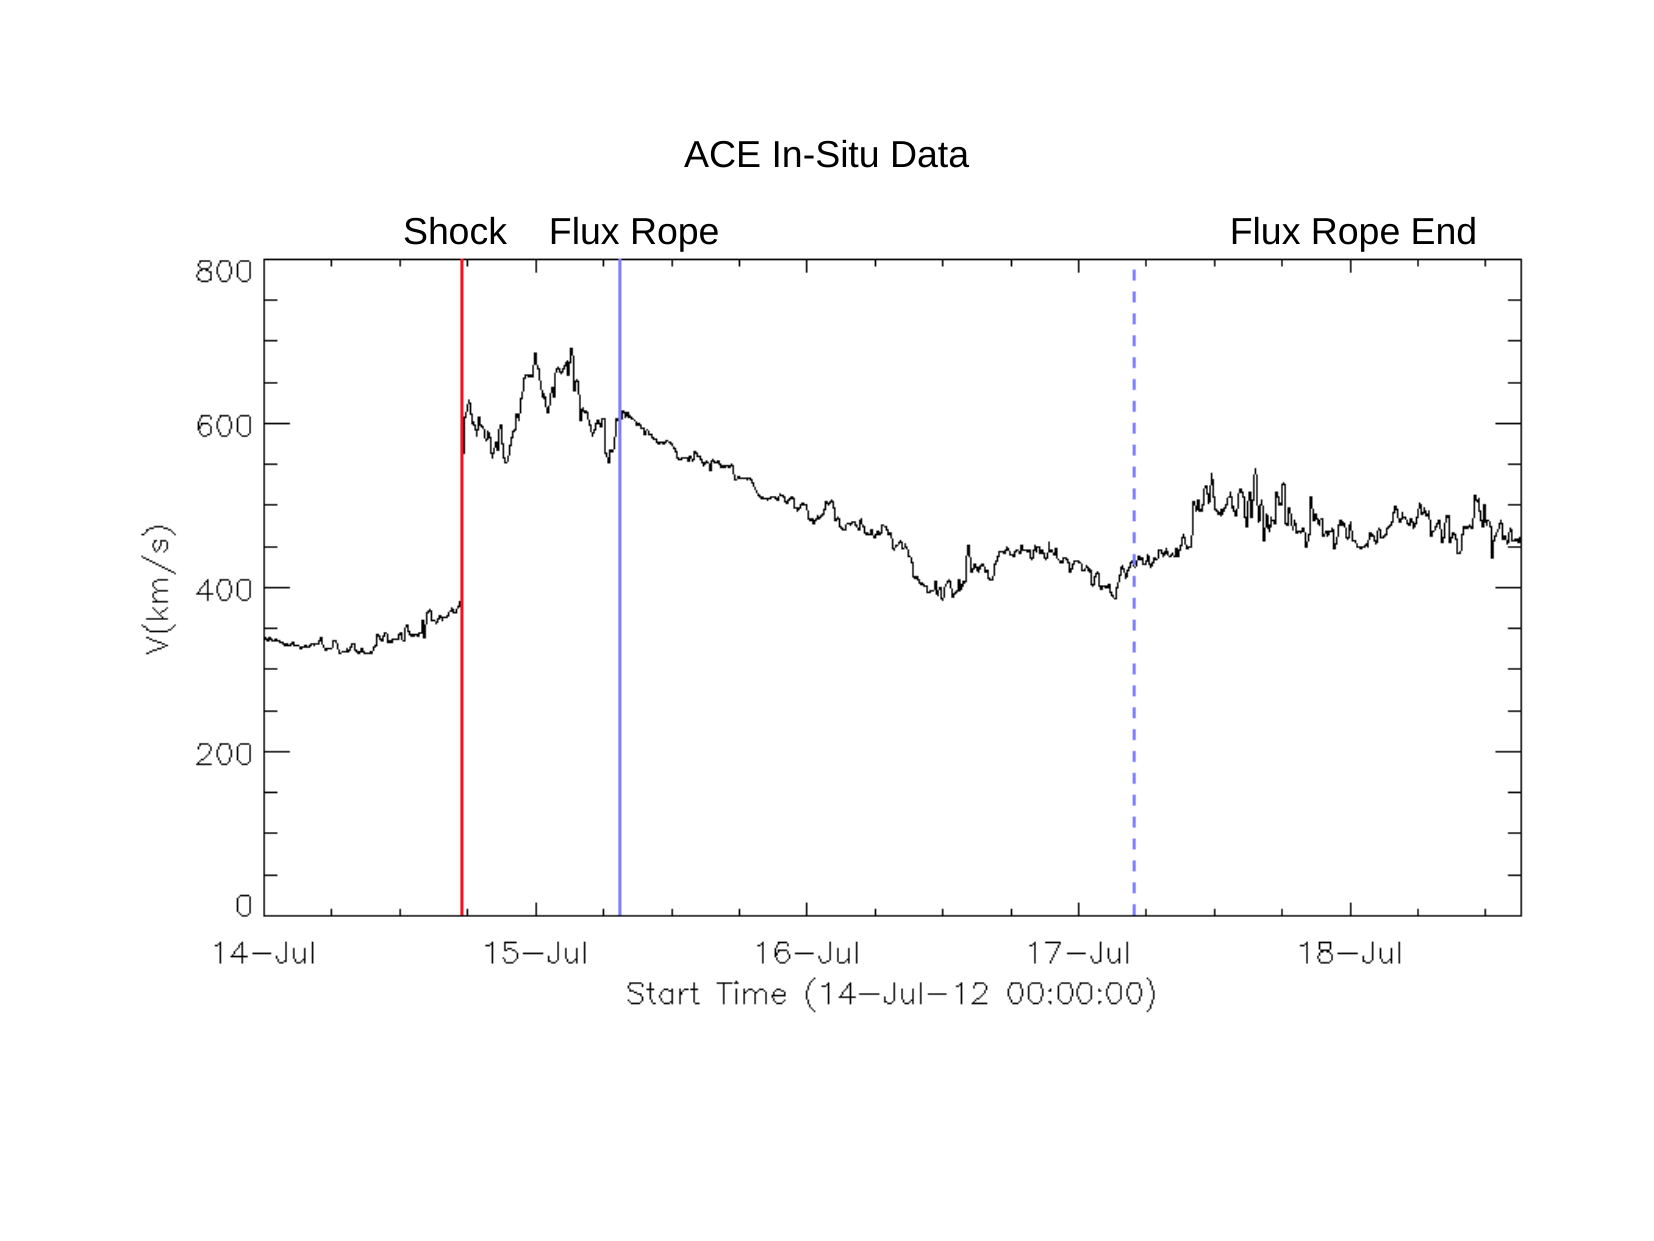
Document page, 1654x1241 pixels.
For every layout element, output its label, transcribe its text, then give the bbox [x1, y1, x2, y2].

picture [76, 197, 1577, 1043]
text_box ACE In-Situ Data [82, 49, 1571, 195]
